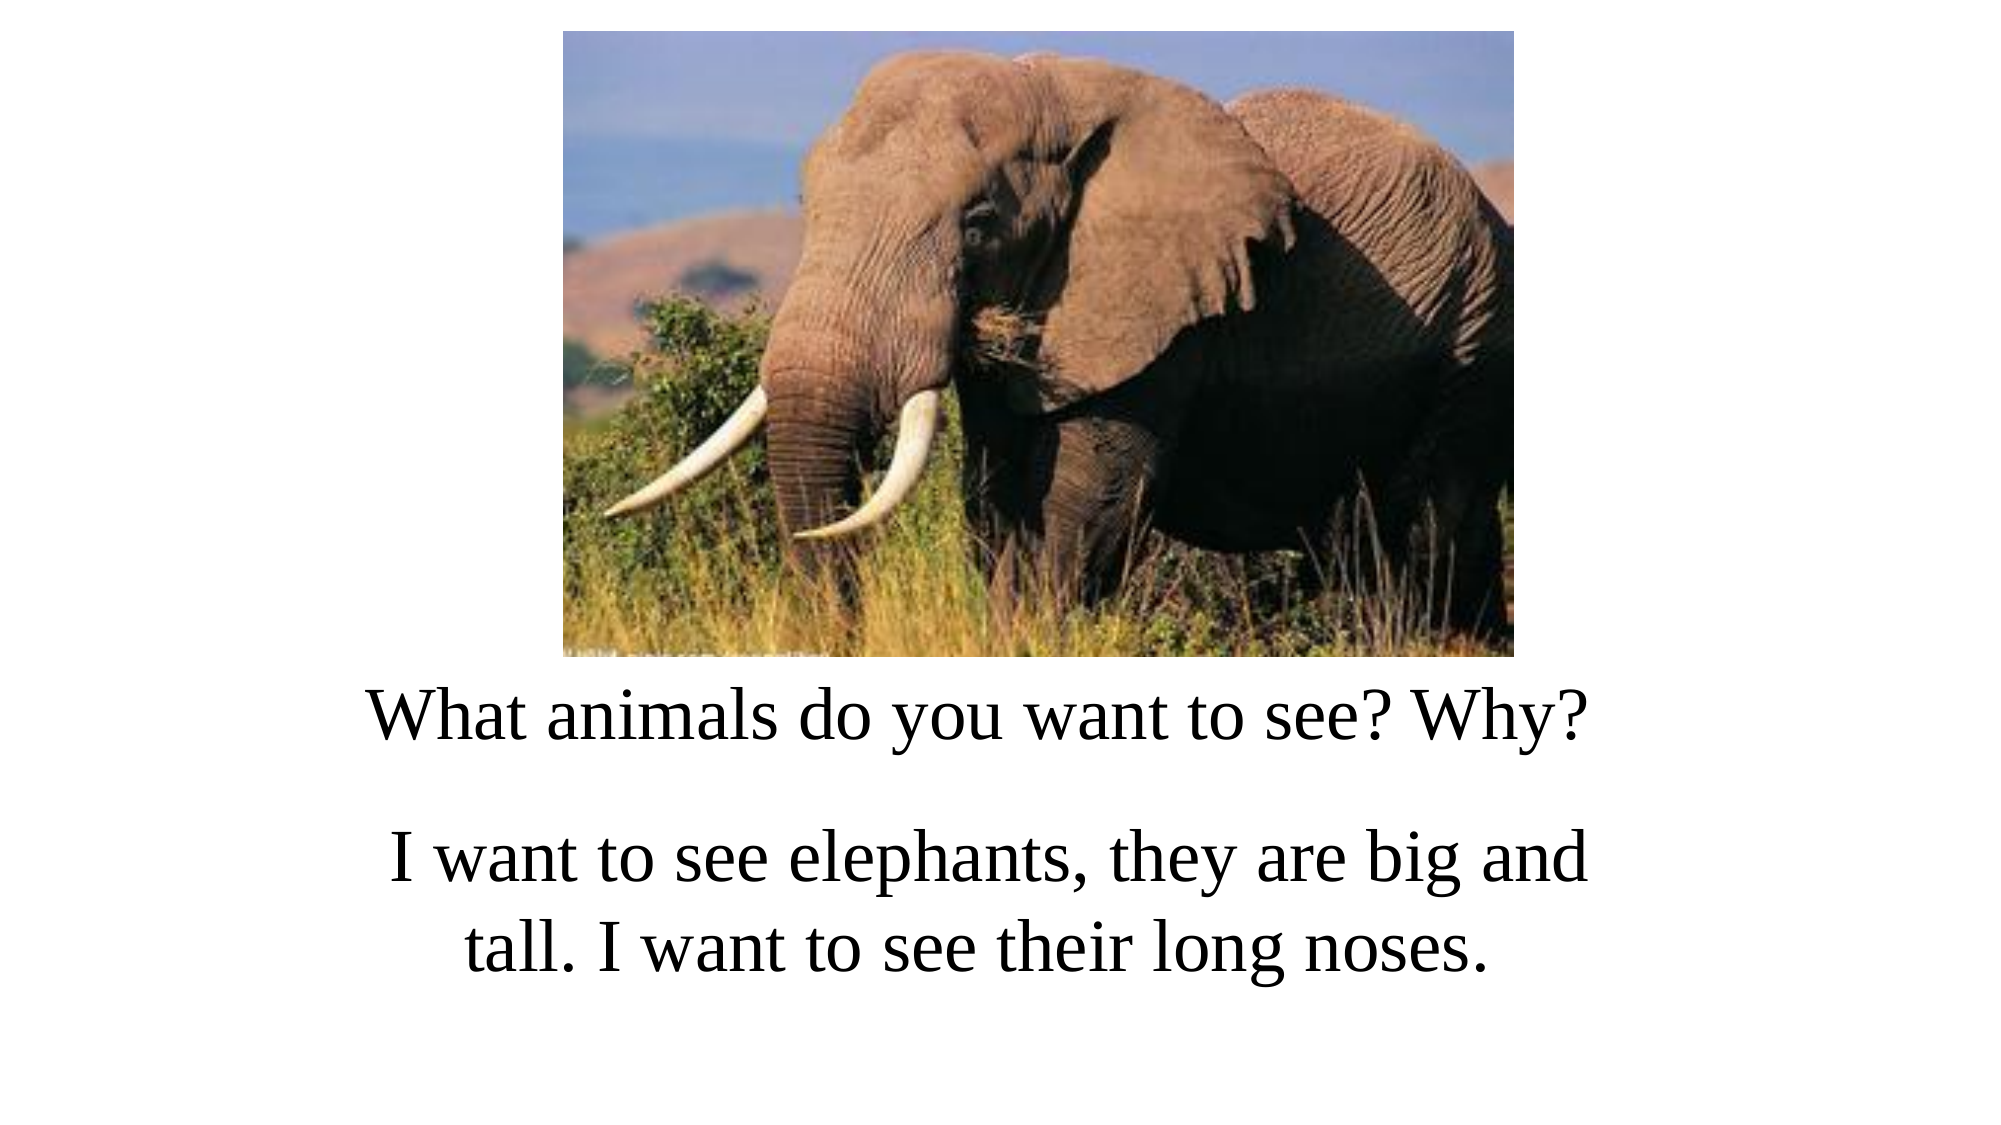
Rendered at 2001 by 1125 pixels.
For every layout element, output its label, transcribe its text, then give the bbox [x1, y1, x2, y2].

text_box What animals do you want to see? Why? [350, 656, 1606, 762]
picture [562, 30, 1514, 658]
text_box I want to see elephants, they are big and tall. I want to see their long noses. [374, 798, 1624, 994]
